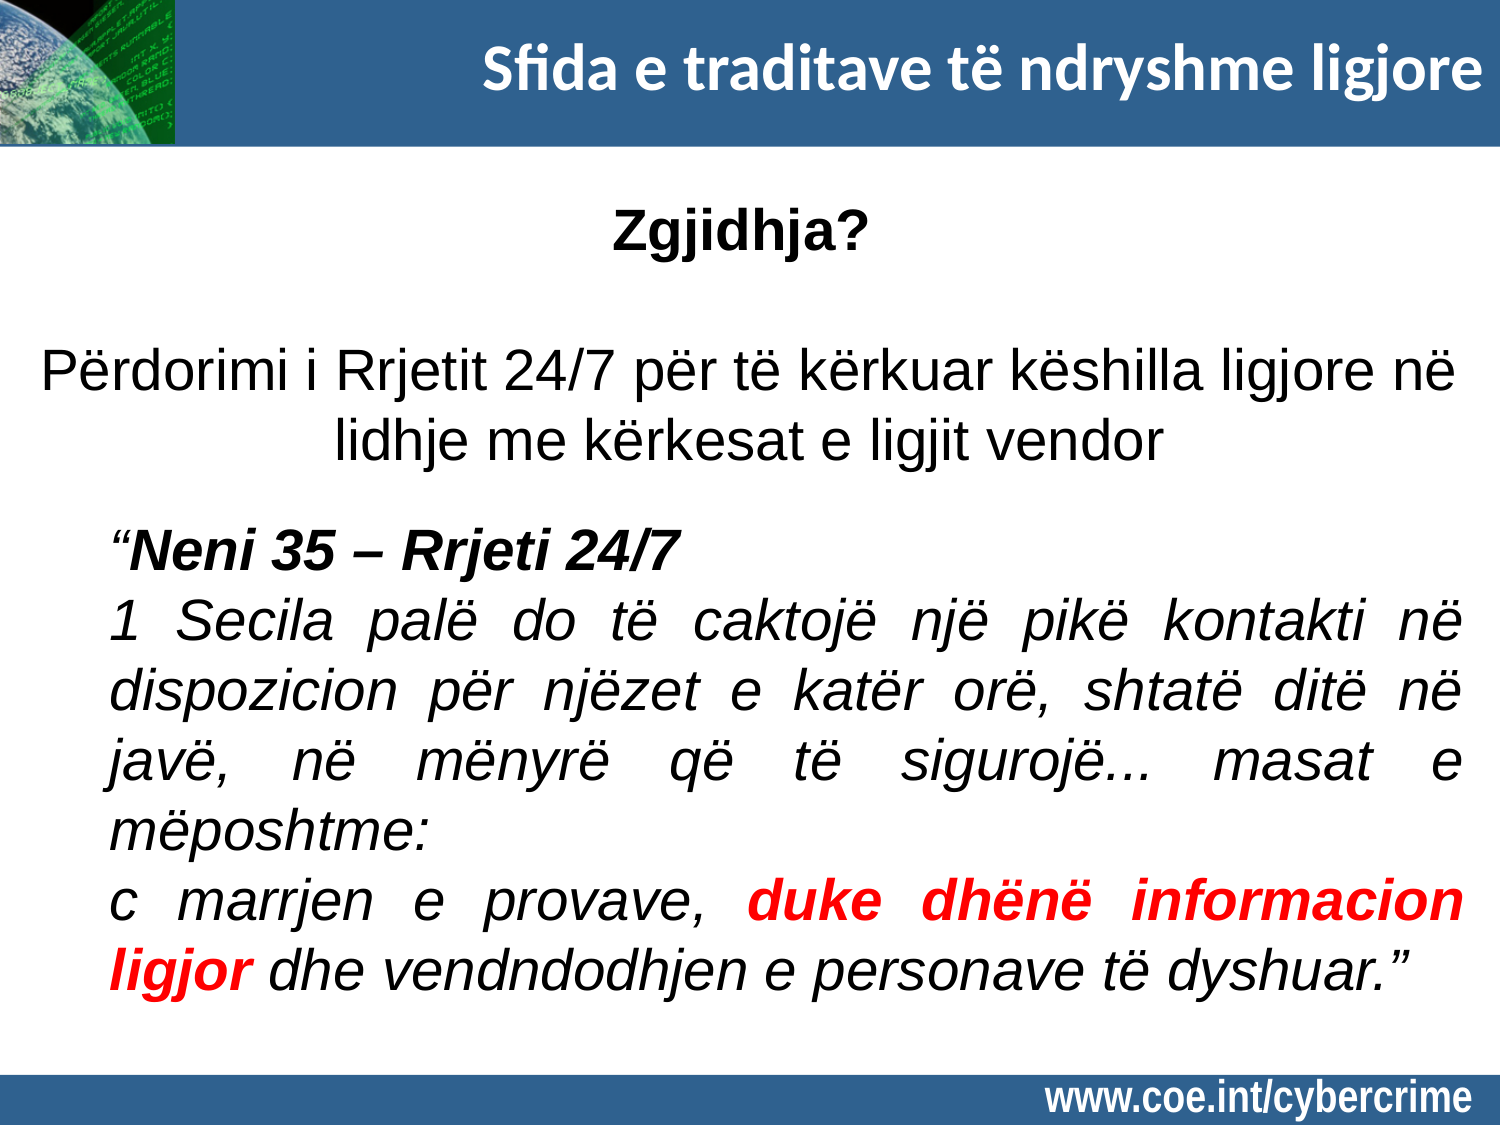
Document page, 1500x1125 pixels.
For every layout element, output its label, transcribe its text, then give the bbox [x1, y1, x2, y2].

text_box Zgjidhja? Përdorimi i Rrjetit 24/7 për të kërkuar këshilla ligjore në lidhje me kërkesat e ligjit vendor “Neni 35 – Rrjeti 24/7 1 Secila palë do të caktojë një pikë kontakti në dispozicion për njëzet e katër orë, shtatë ditë në javë, në mënyrë që të sigurojë... masat e mëposhtme: c marrjen e provave, duke dhënë informacion ligjor dhe vendndodhjen e personave të dyshuar.” [19, 185, 1481, 1010]
text_box Sfida e traditave të ndryshme ligjore [177, 0, 1500, 149]
text_box [0, 1073, 1030, 1125]
text_box www.coe.int/cybercrime [1030, 1059, 1500, 1125]
picture [0, 0, 175, 144]
